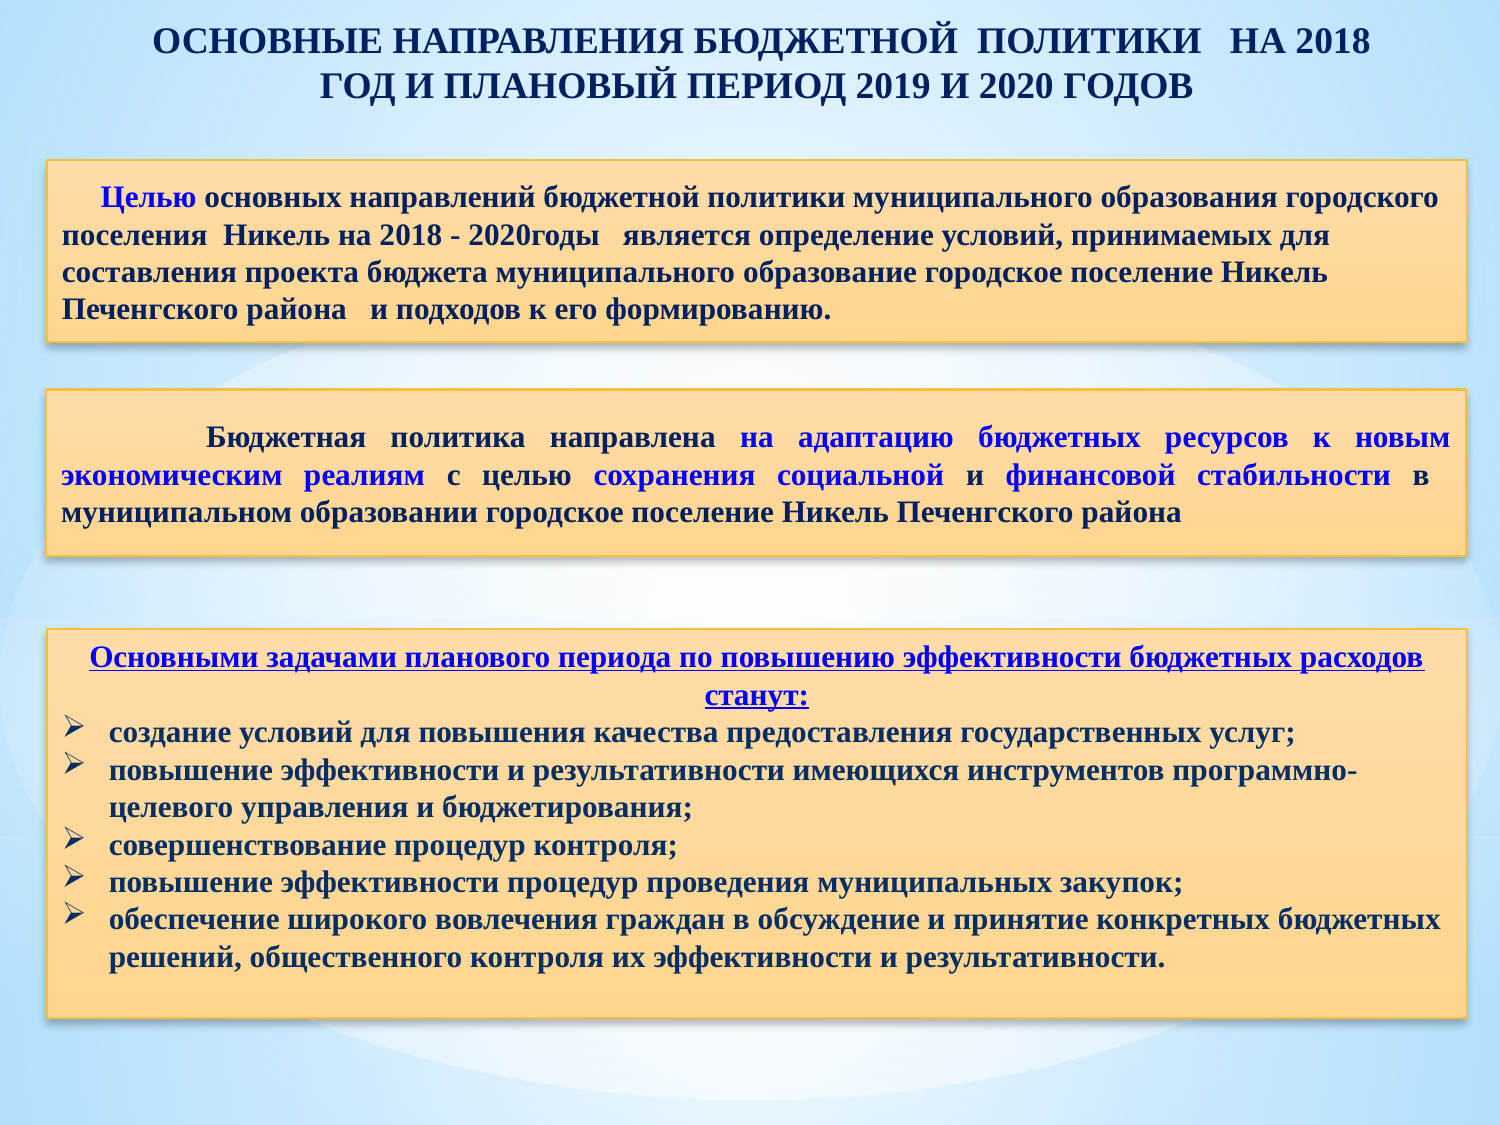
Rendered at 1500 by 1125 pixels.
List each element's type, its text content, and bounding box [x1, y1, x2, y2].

text_box Основными задачами планового периода по повышению эффективности бюджетных расходов станут: создание условий для повышения качества предоставления государственных услуг; повышение эффективности и результативности имеющихся инструментов программно-целевого управления и бюджетирования; совершенствование процедур контроля; повышение эффективности процедур проведения муниципальных закупок; обеспечение широкого вовлечения граждан в обсуждение и принятие конкретных бюджетных решений, общественного контроля их эффективности и результативности. [46, 628, 1468, 1019]
text_box Бюджетная политика направлена на адаптацию бюджетных ресурсов к новым экономическим реалиям с целью сохранения социальной и финансовой стабильности в муниципальном образовании городское поселение Никель Печенгского района [45, 388, 1467, 557]
text_box Целью основных направлений бюджетной политики муниципального образования городского поселения Никель на 2018 - 2020годы является определение условий, принимаемых для составления проекта бюджета муниципального образование городское поселение Никель Печенгского района и подходов к его формированию. [46, 159, 1468, 343]
text_box Основные направления бюджетной политики на 2018 год и плановый период 2019 и 2020 годов [94, 8, 1420, 124]
